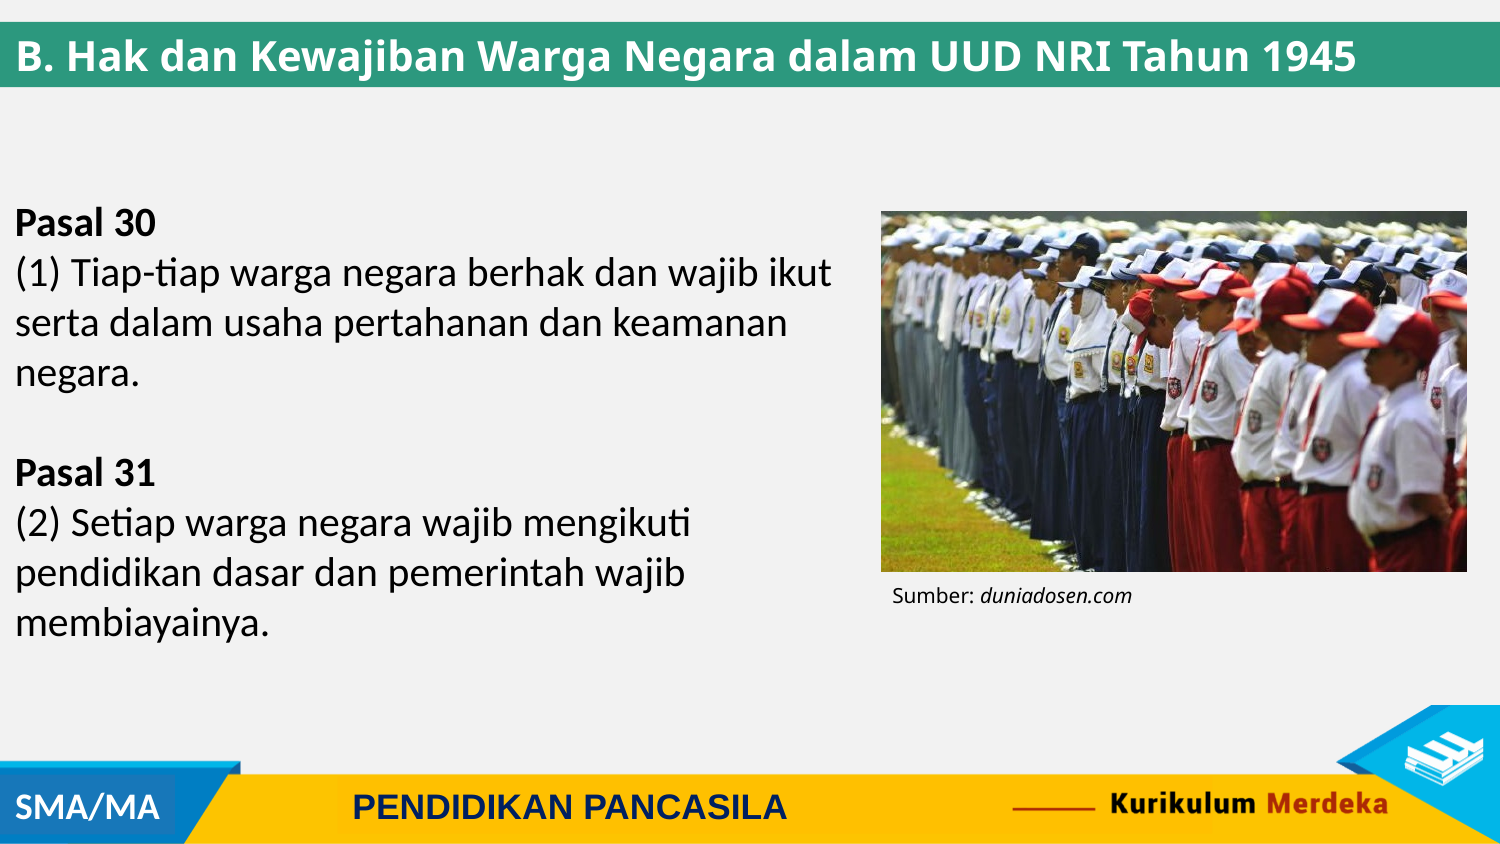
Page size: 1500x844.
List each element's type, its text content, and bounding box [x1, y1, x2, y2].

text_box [0, 705, 1500, 844]
text_box Sumber: duniadosen.com [877, 576, 1238, 616]
picture [881, 210, 1468, 573]
text_box B. Hak dan Kewajiban Warga Negara dalam UUD NRI Tahun 1945 [0, 20, 1500, 89]
text_box Pasal 30 (1) Tiap-tiap warga negara berhak dan wajib ikut serta dalam usaha pertahanan dan keamanan negara. Pasal 31 (2) Setiap warga negara wajib mengikuti pendidikan dasar dan pemerintah wajib membiayainya. [0, 187, 901, 652]
